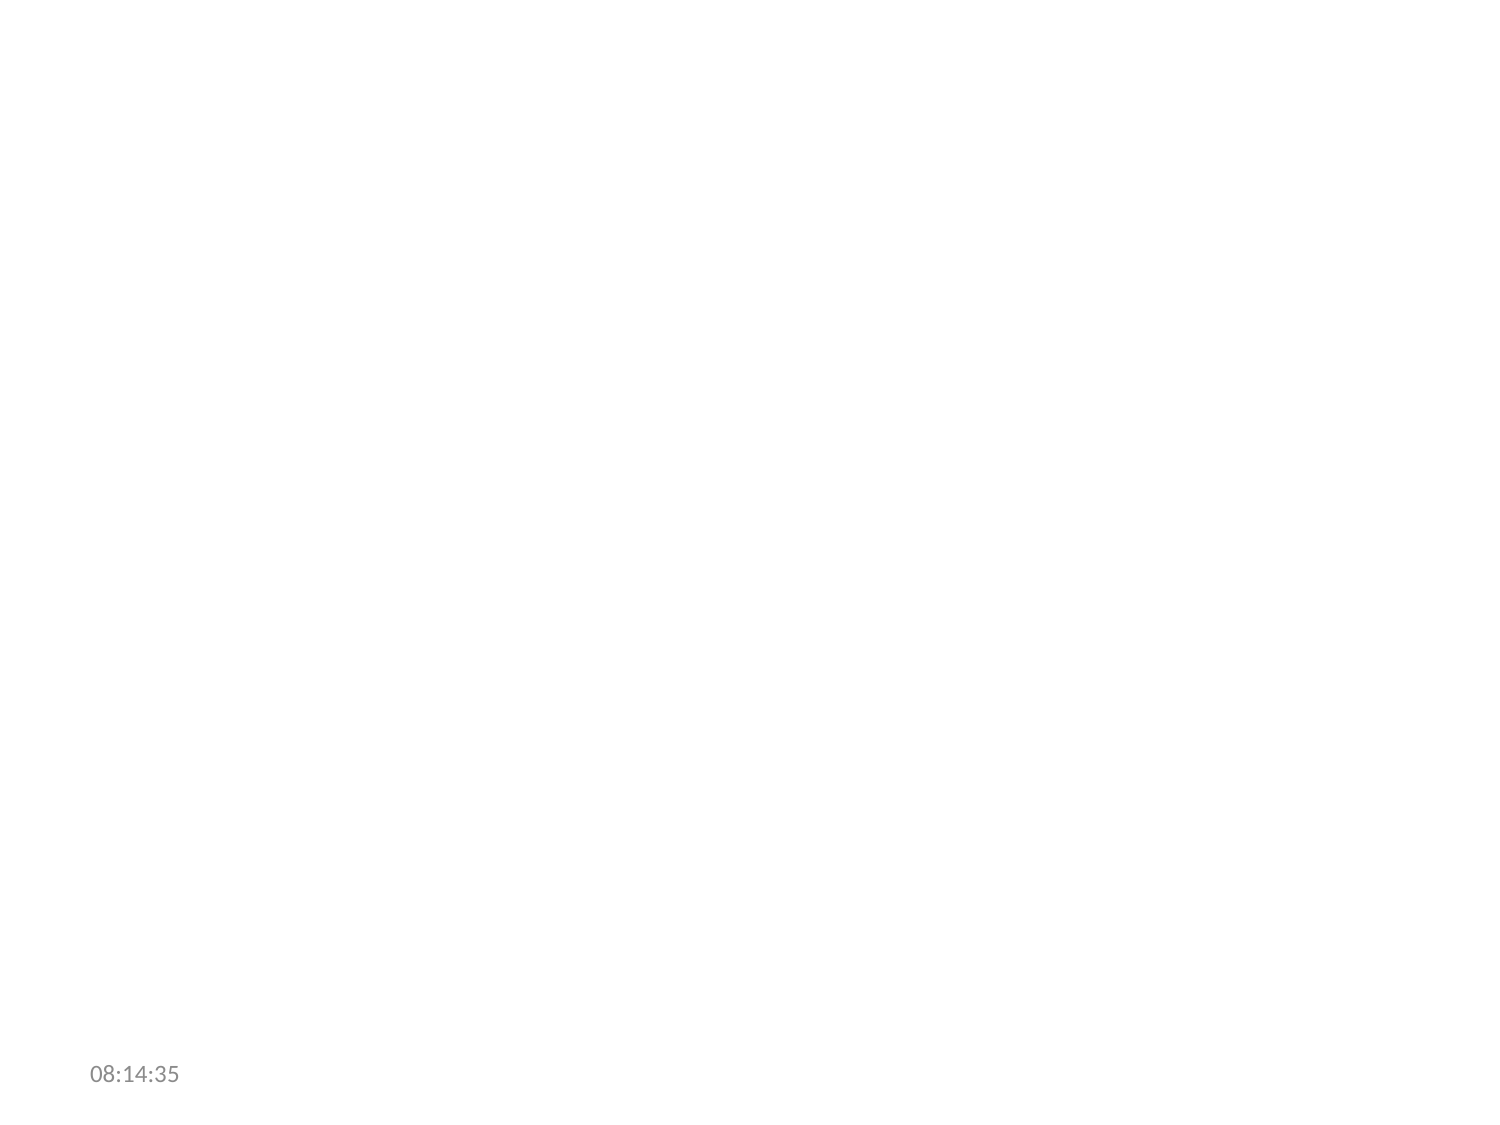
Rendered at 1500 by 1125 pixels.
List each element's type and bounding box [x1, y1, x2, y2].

slide_number [75, 1042, 425, 1103]
